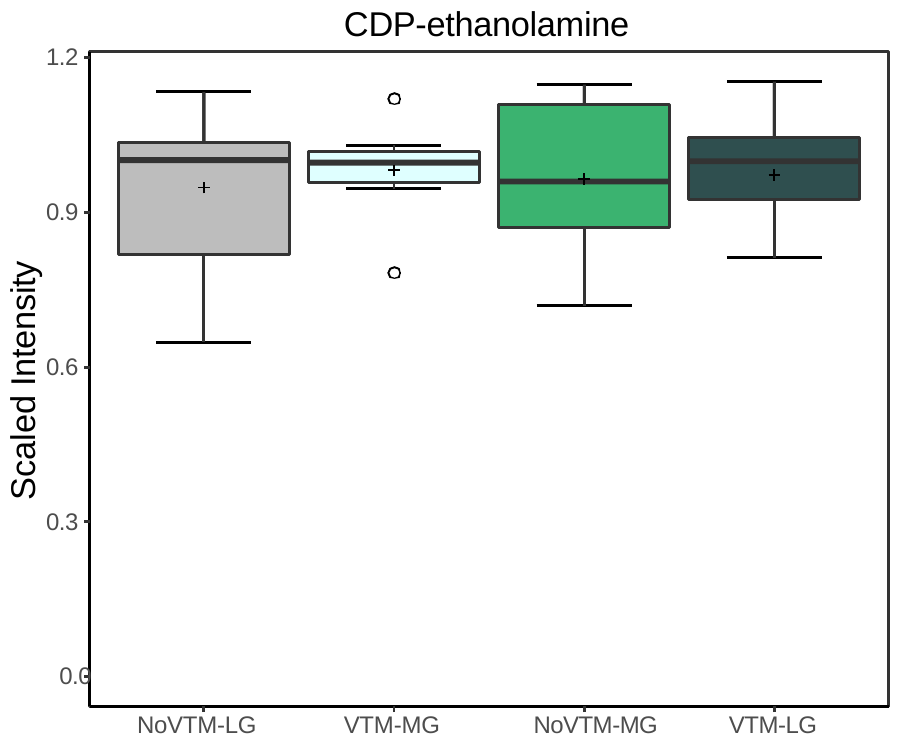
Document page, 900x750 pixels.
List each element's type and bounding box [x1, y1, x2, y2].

text_box [341, 0, 637, 44]
text_box [1, 256, 82, 503]
slide_number [134, 713, 290, 750]
footer [57, 661, 95, 750]
text_box [44, 39, 82, 71]
text_box [83, 50, 891, 738]
text_box [44, 504, 82, 535]
text_box [44, 194, 82, 226]
